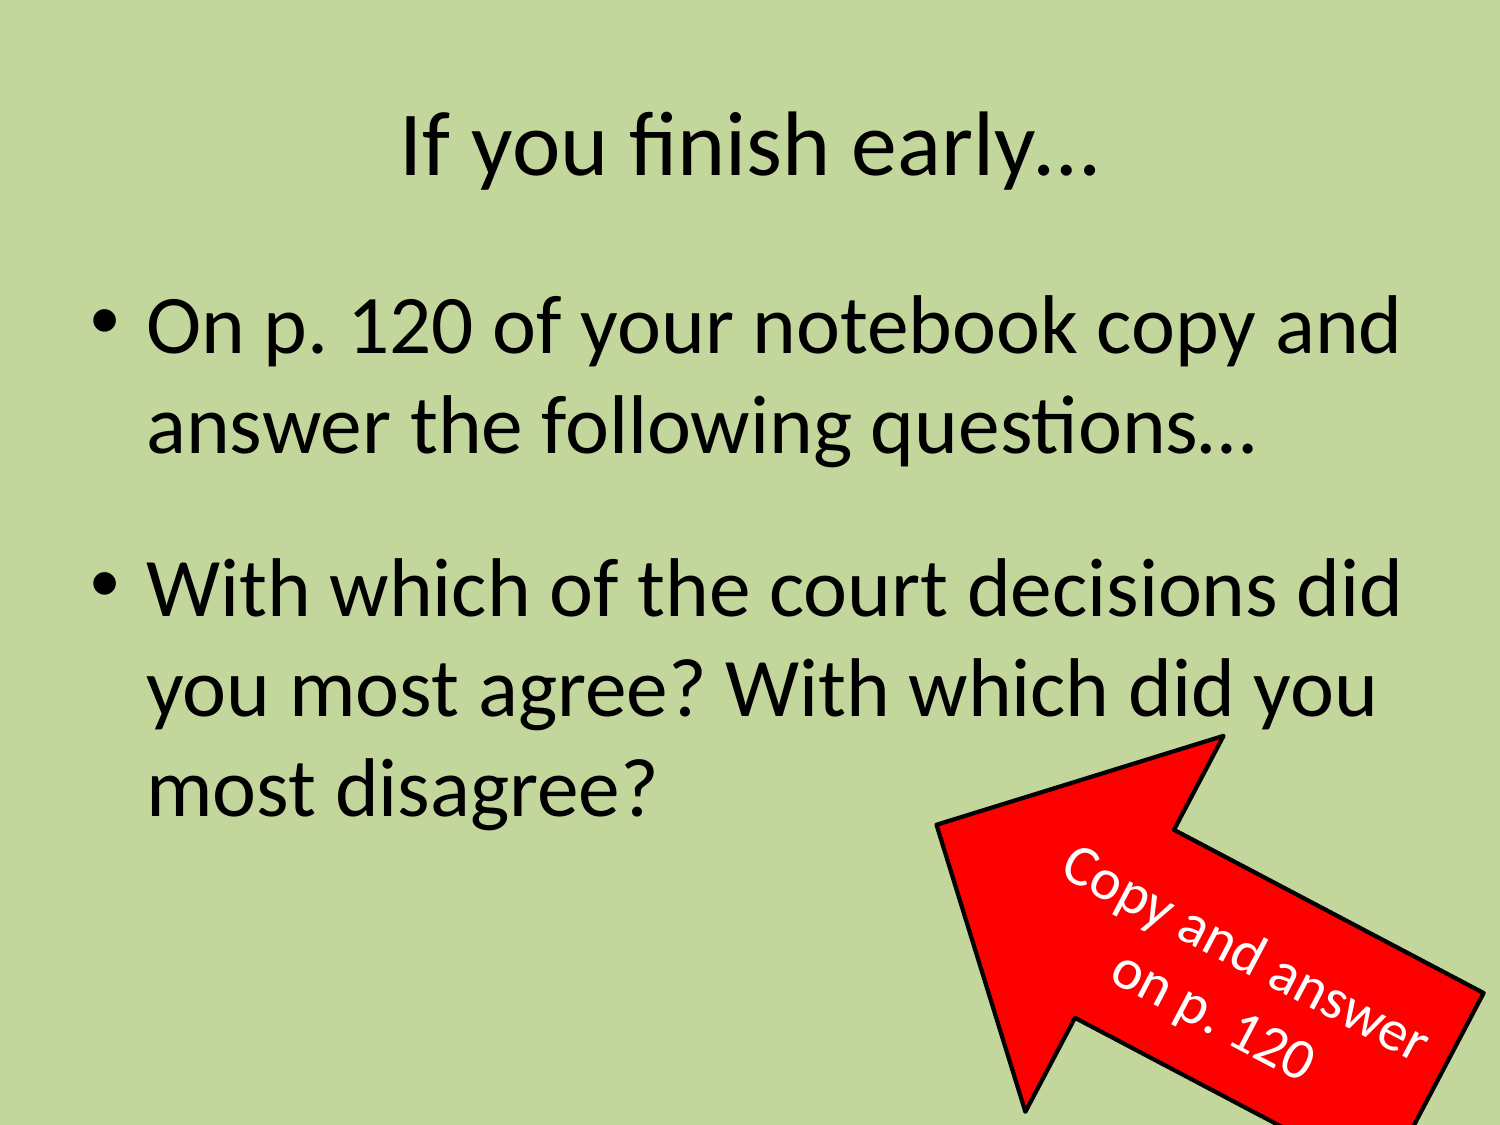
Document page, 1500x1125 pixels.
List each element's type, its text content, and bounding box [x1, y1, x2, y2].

text_box Copy and answer on p. 120 [934, 733, 1486, 1125]
title If you finish early… [75, 45, 1425, 233]
list On p. 120 of your notebook copy and answer the following questions… With which of the court decisions did you most agree? With which did you most disagree? [75, 262, 1425, 1005]
